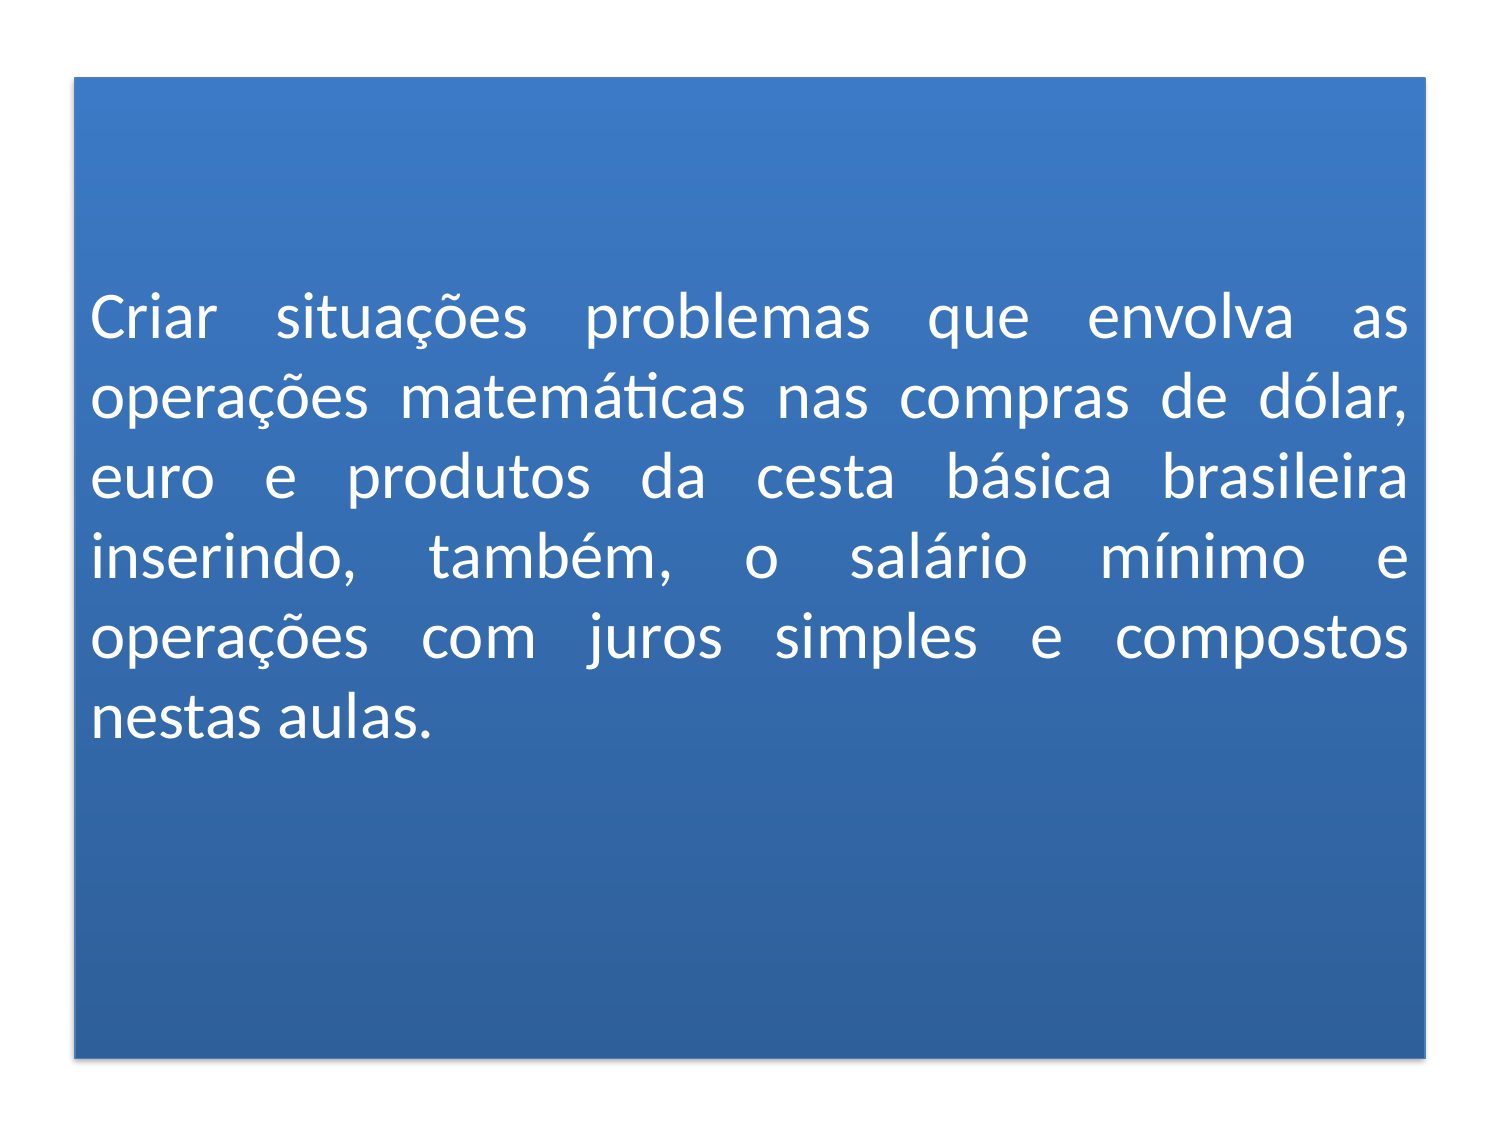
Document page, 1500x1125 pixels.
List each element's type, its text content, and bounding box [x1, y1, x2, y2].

list Criar situações problemas que envolva as operações matemáticas nas compras de dólar, euro e produtos da cesta básica brasileira inserindo, também, o salário mínimo e operações com juros simples e compostos nestas aulas. [74, 77, 1426, 1059]
